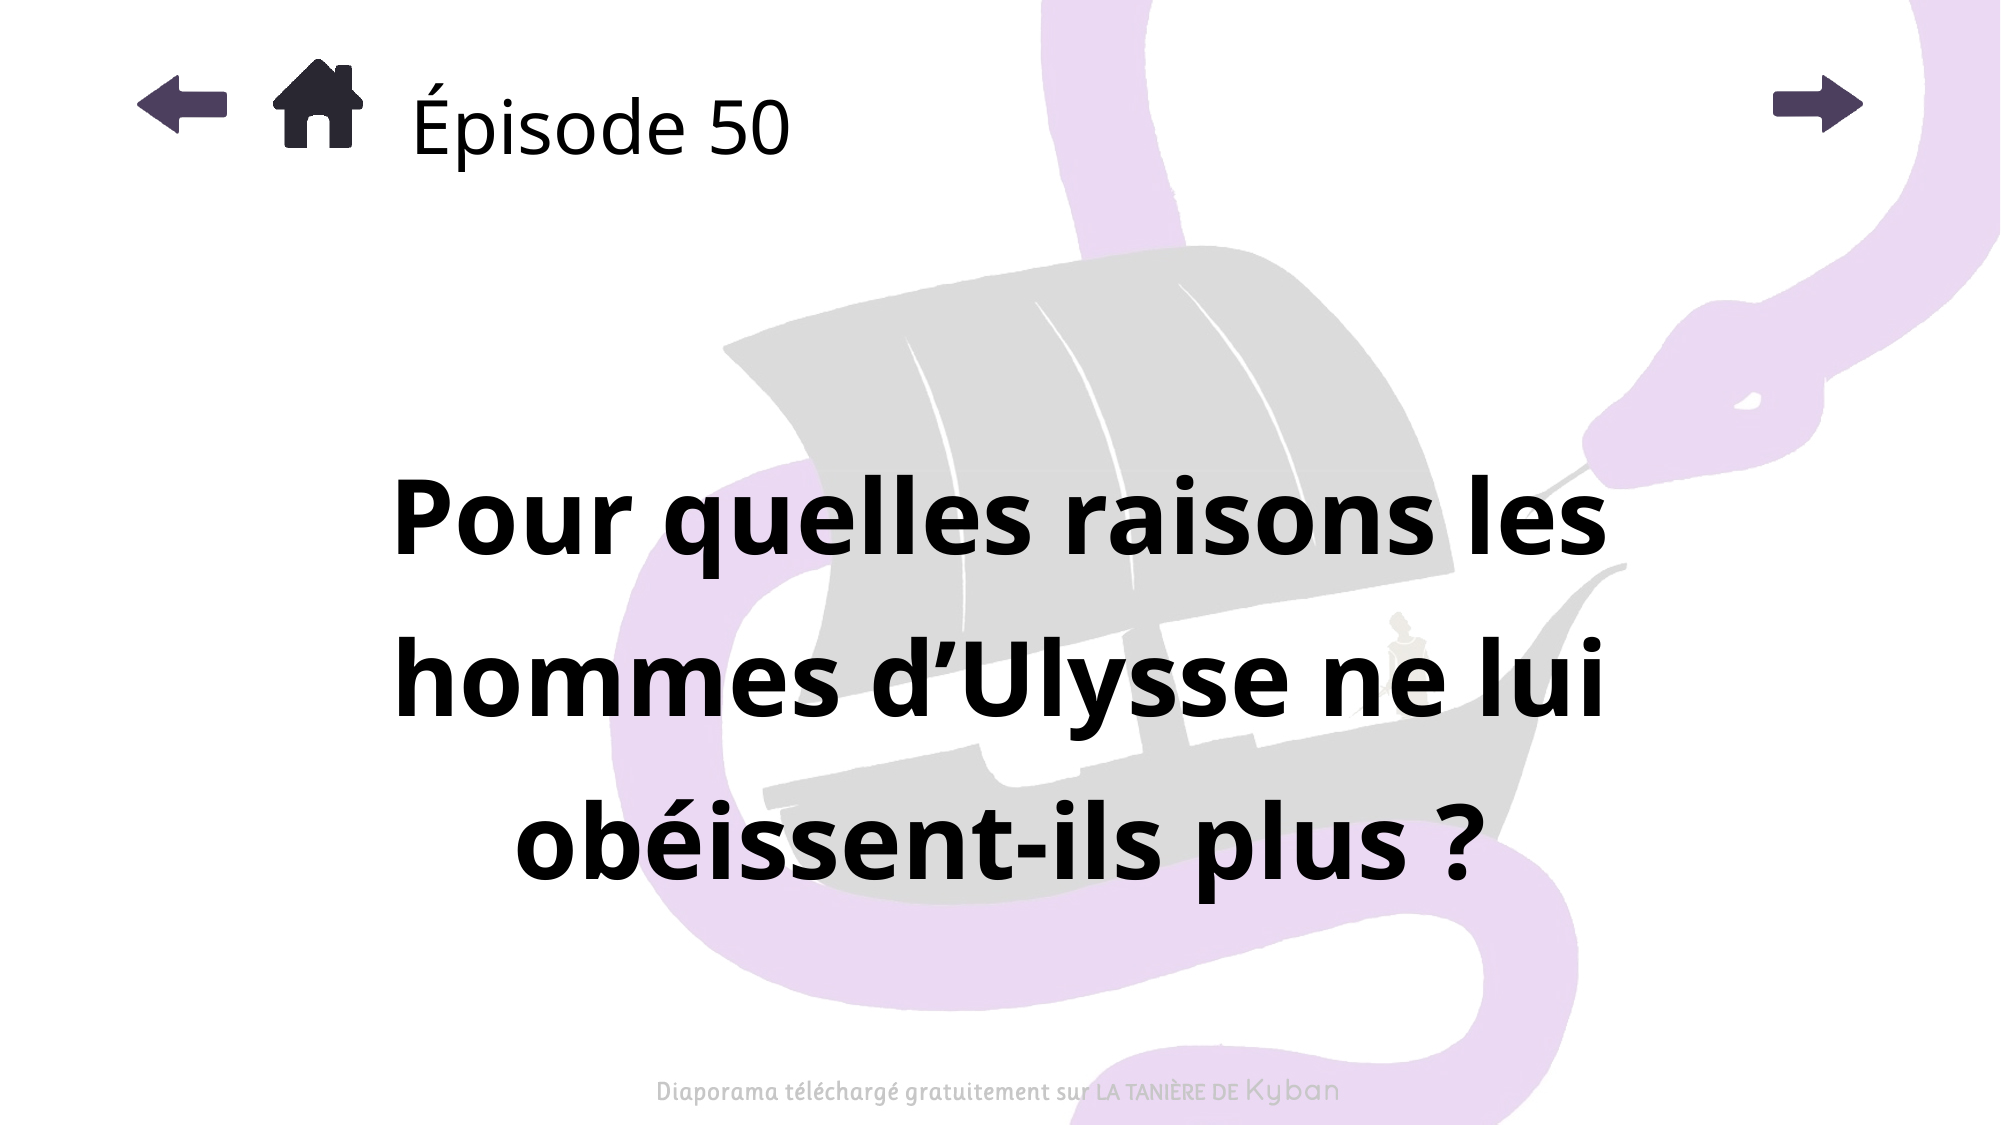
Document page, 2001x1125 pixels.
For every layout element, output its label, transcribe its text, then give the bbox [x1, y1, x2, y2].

title Épisode 50 [395, 59, 1863, 202]
list Pour quelles raisons les hommes d’Ulysse ne lui obéissent-ils plus ? [137, 299, 1863, 1014]
picture [0, 0, 2001, 1125]
